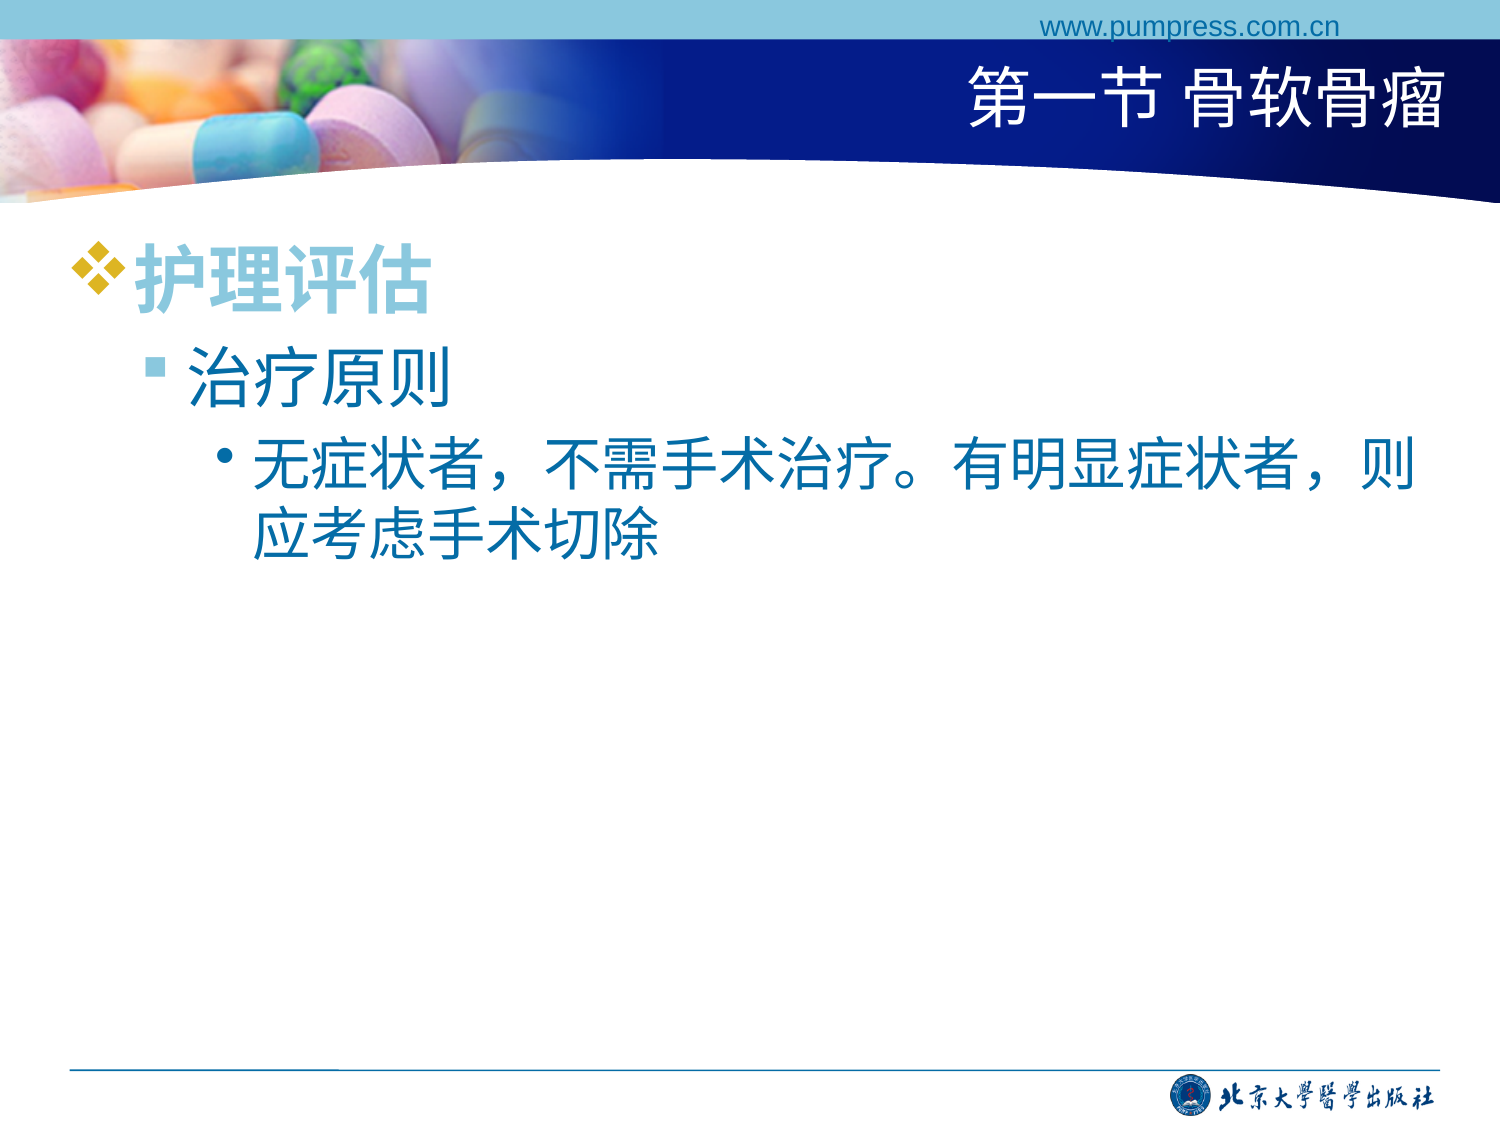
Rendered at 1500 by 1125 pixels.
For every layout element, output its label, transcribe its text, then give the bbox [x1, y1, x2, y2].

slide_number www.pumpress.com.cn [1025, 0, 1463, 38]
list 护理评估 治疗原则 无症状者，不需手术治疗。有明显症状者，则应考虑手术切除 [49, 224, 1463, 1026]
picture [0, 40, 1500, 203]
title 第一节 骨软骨瘤 [137, 49, 1463, 143]
picture [1170, 1074, 1436, 1118]
